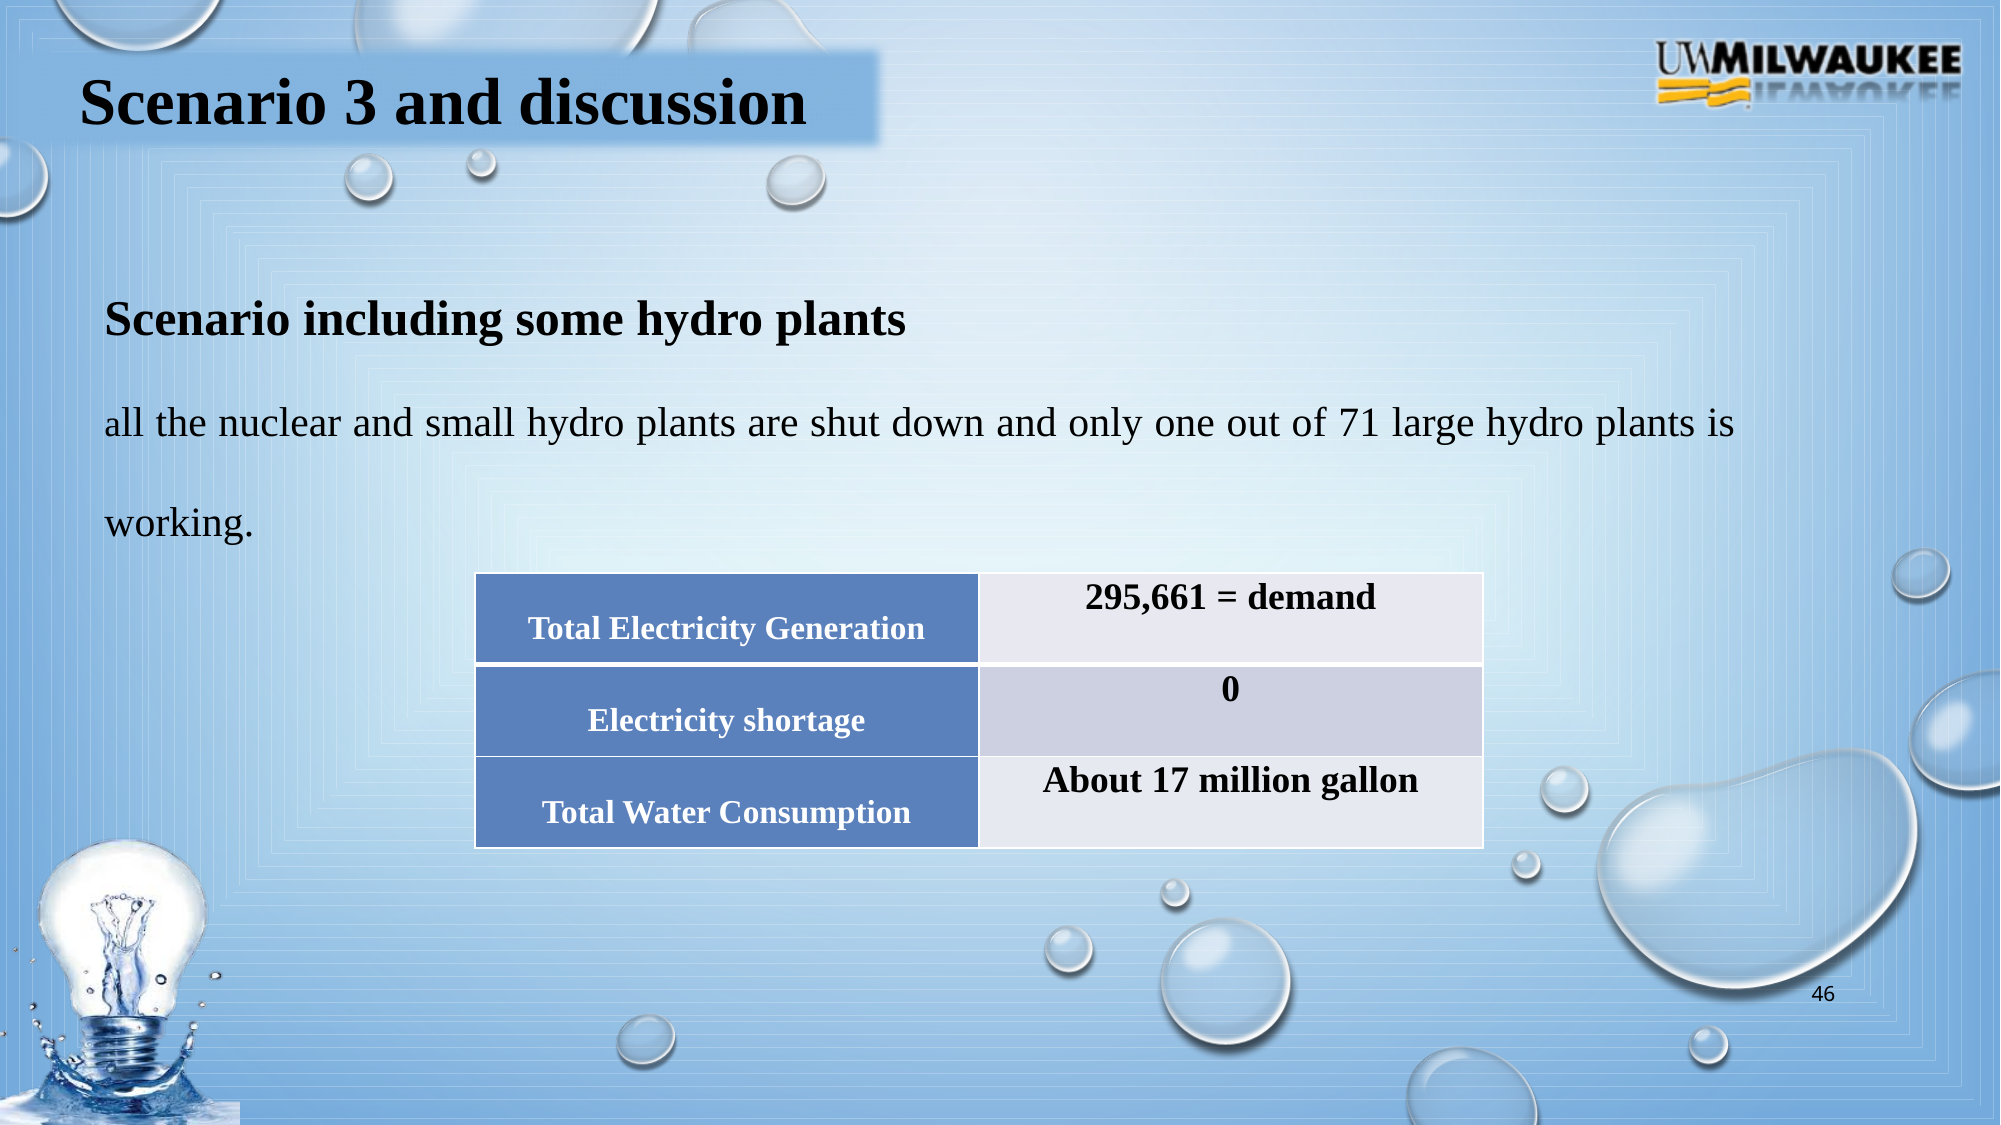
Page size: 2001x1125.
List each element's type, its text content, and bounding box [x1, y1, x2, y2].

table_cell 0 [980, 667, 1482, 756]
table_cell About 17 million gallon [980, 757, 1482, 847]
table_cell Total Water Consumption [476, 757, 978, 847]
text_box Scenario 3 and discussion [16, 57, 873, 139]
text_box Scenario including some hydro plants all the nuclear and small hydro plants are shut down and only one out of 71 large hydro plants is working. [89, 217, 1752, 553]
slide_number 46 [1724, 965, 1851, 1025]
table_cell Electricity shortage [476, 667, 978, 756]
table_header 295,661 = demand [980, 574, 1482, 662]
table_header Total Electricity Generation [476, 574, 978, 662]
picture [0, 0, 2000, 1125]
